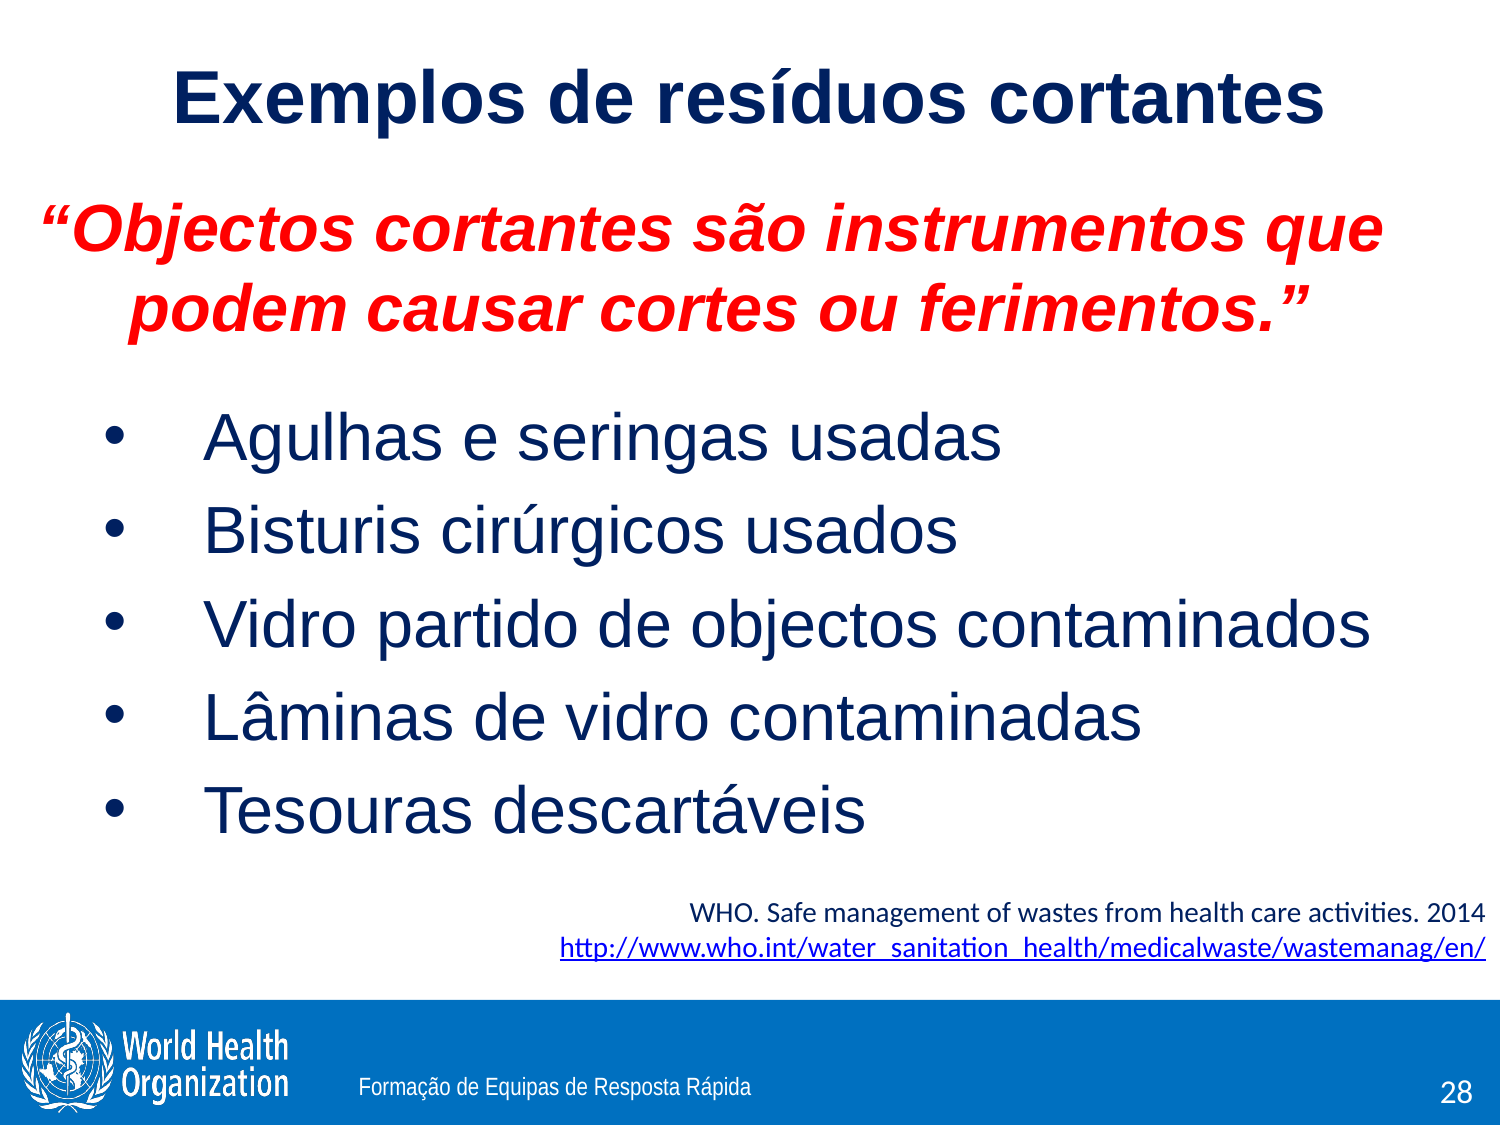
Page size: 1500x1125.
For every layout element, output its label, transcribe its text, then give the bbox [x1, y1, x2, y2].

picture [21, 1012, 288, 1113]
title Exemplos de resíduos cortantes [0, 0, 1500, 188]
text_box “Objectos cortantes são instrumentos que podem causar cortes ou ferimentos.” [37, 184, 1405, 345]
list Agulhas e seringas usadas Bisturis cirúrgicos usados Vidro partido de objectos contaminados Lâminas de vidro contaminadas Tesouras descartáveis [88, 386, 1439, 892]
text_box WHO. Safe management of wastes from health care activities. 2014. http://www.who.int/water_sanitation_health/medicalwaste/wastemanag/en/. [502, 893, 1500, 964]
